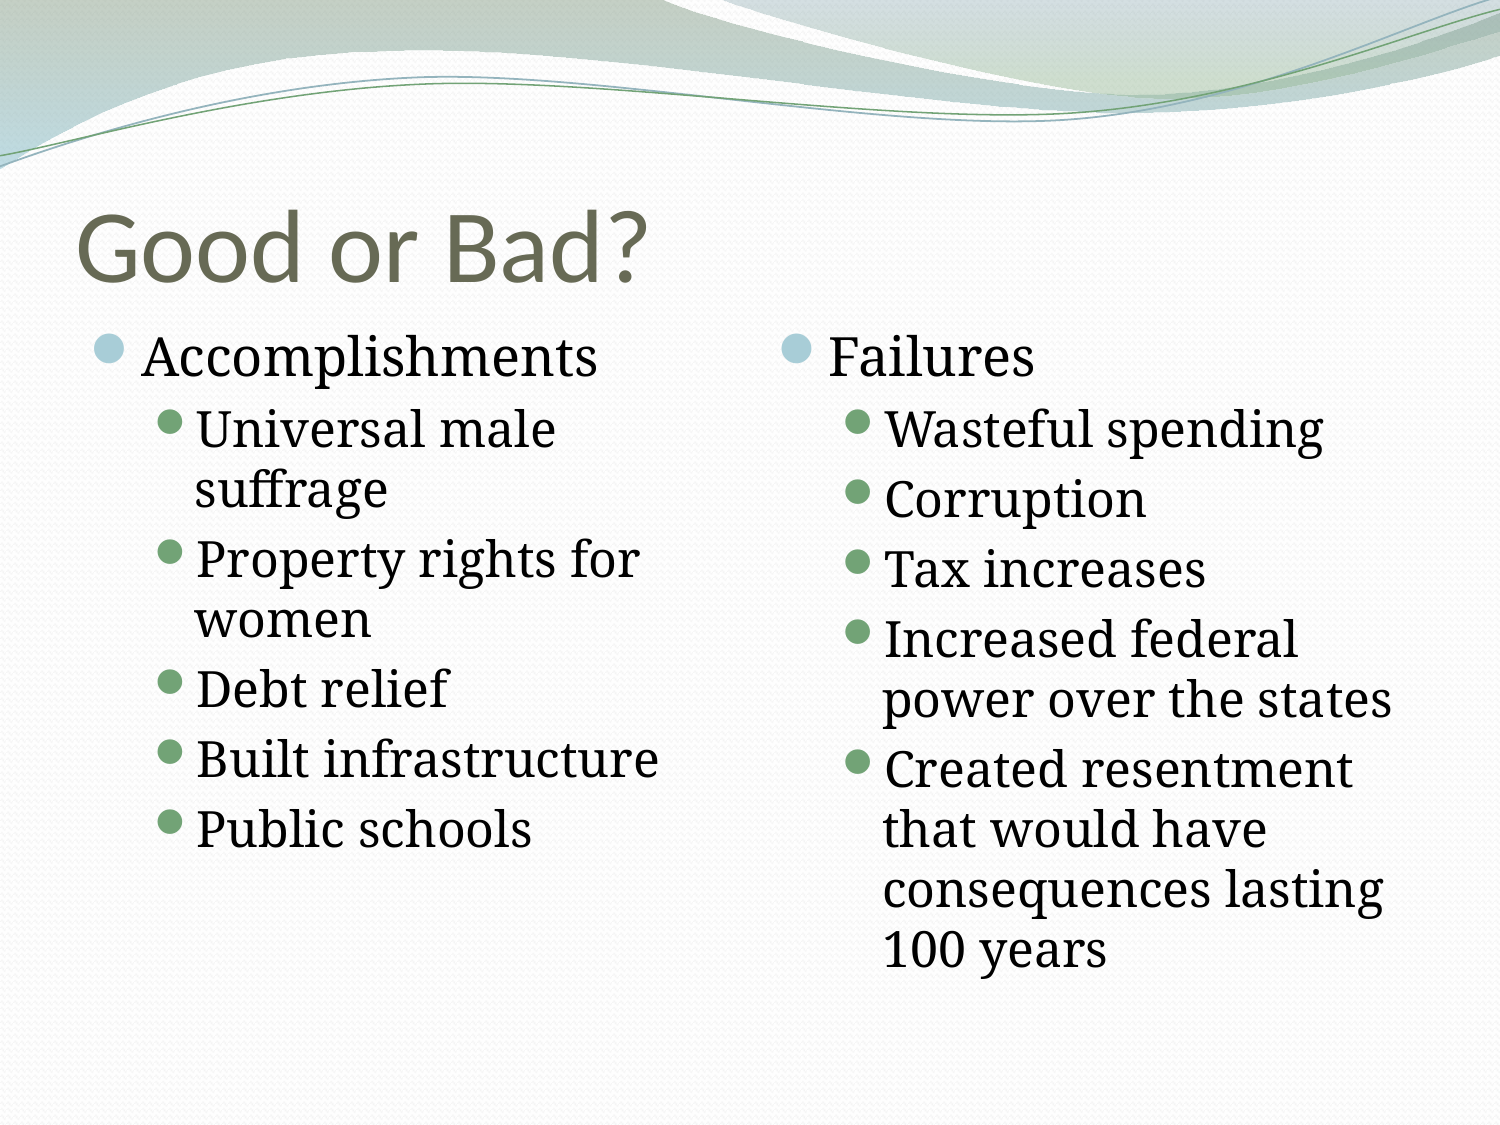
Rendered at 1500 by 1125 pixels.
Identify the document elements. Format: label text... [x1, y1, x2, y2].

title Good or Bad? [75, 115, 1425, 303]
list Failures Wasteful spending Corruption Tax increases Increased federal power over the states Created resentment that would have consequences lasting 100 years [762, 314, 1425, 1043]
list Accomplishments Universal male suffrage Property rights for women Debt relief Built infrastructure Public schools [75, 314, 738, 1043]
